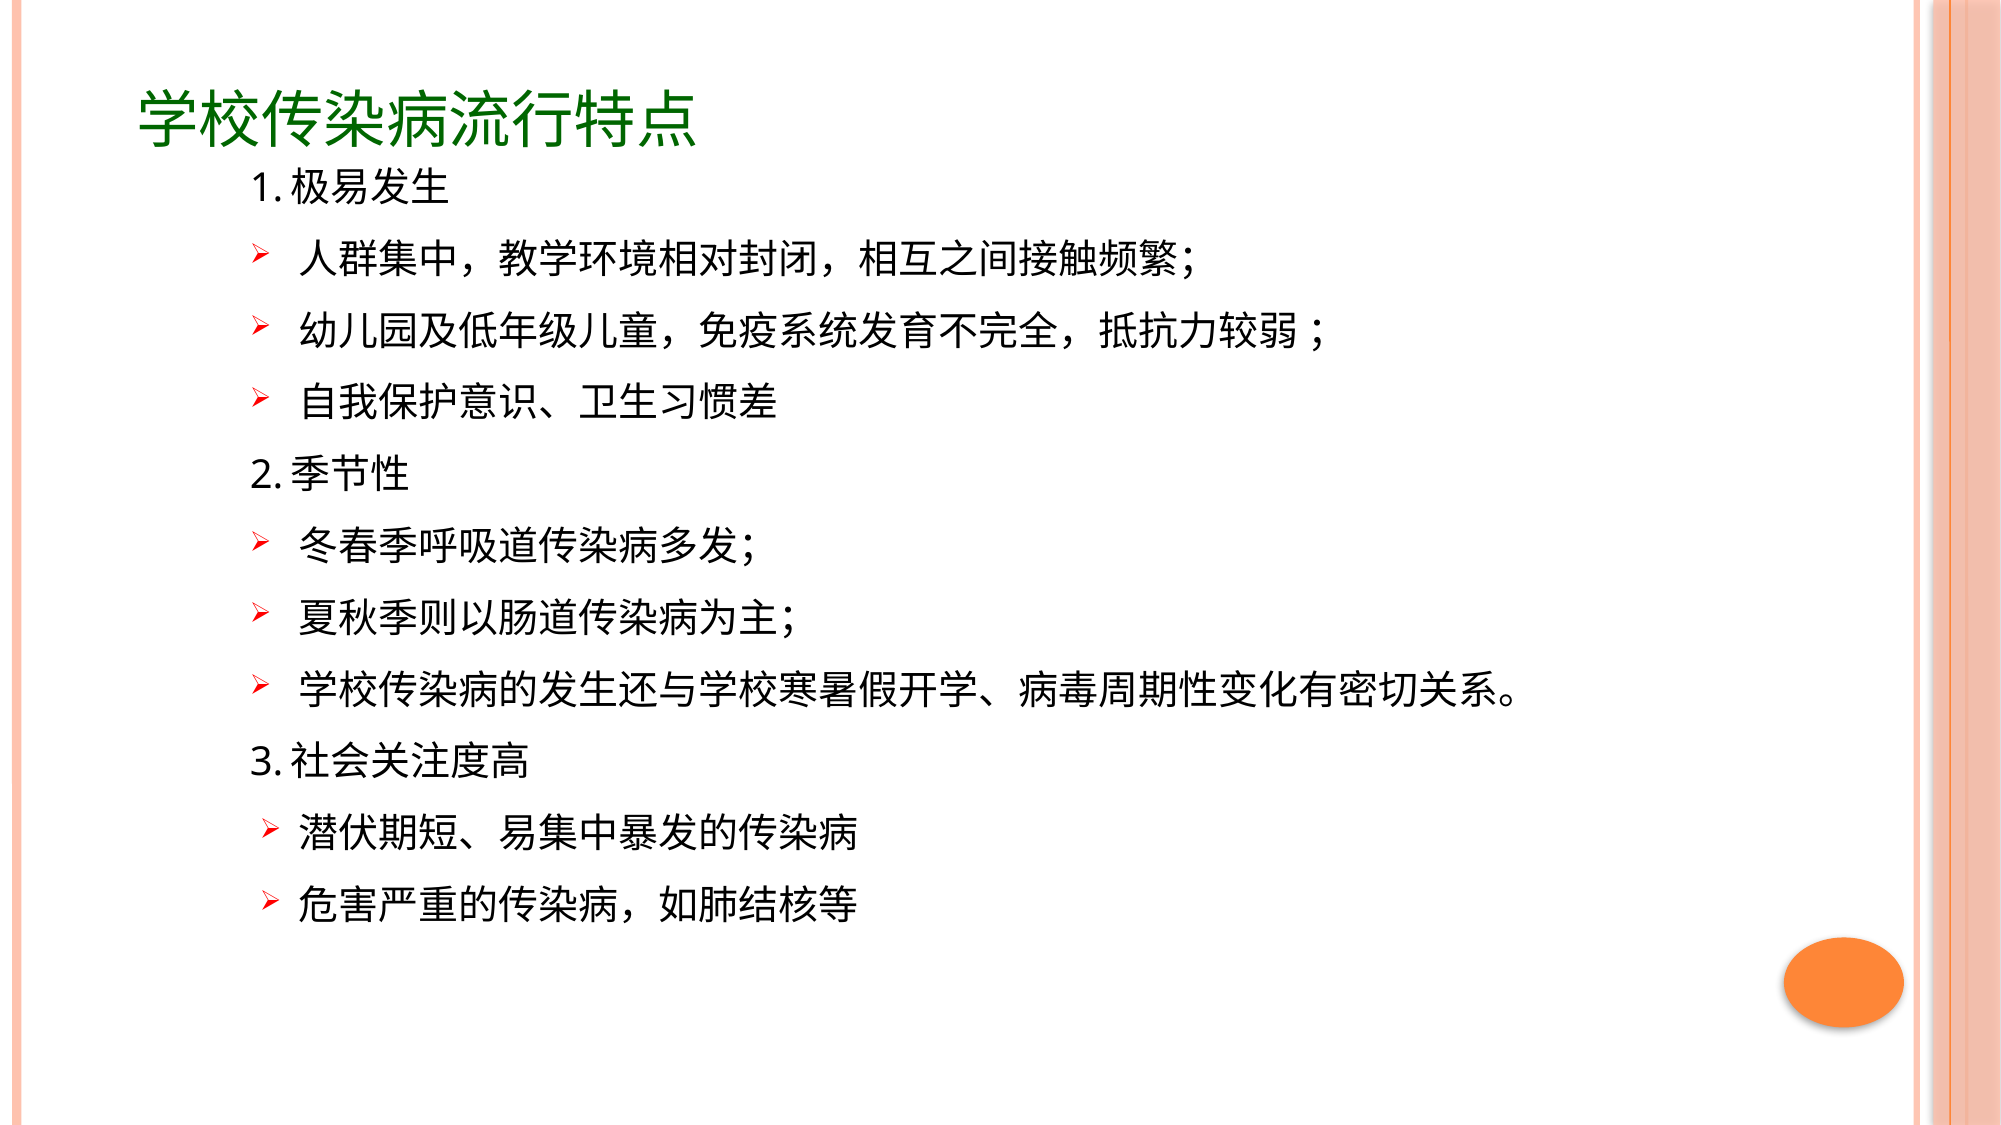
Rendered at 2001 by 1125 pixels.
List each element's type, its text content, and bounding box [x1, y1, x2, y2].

title 学校传染病流行特点 [121, 0, 1847, 163]
list 1.极易发生 人群集中，教学环境相对封闭，相互之间接触频繁； 幼儿园及低年级儿童，免疫系统发育不完全，抵抗力较弱 ； 自我保护意识、卫生习惯差 2.季节性 冬春季呼吸道传染病多发； 夏秋季则以肠道传染病为主； 学校传染病的发生还与学校寒暑假开学、病毒周期性变化有密切关系。 3.社会关注度高 潜伏期短、易集中暴发的传染病 危害严重的传染病，如肺结核等 [235, 130, 1833, 945]
